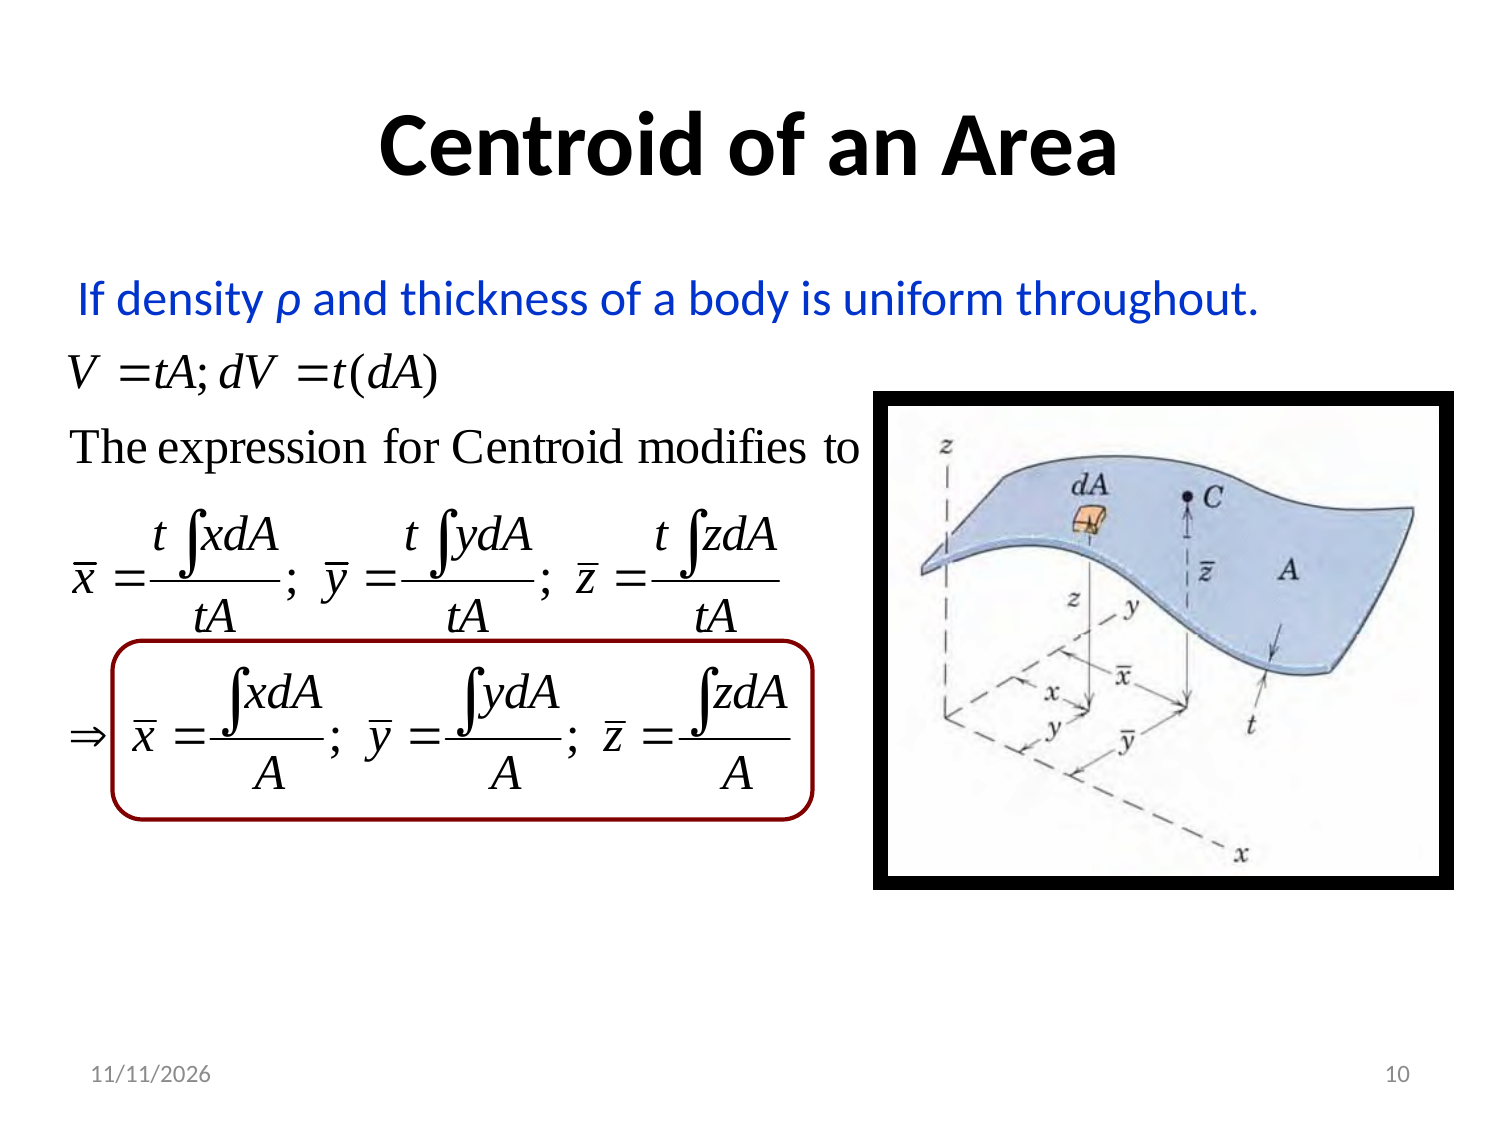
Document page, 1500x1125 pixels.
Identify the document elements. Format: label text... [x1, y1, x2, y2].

title Centroid of an Area [75, 45, 1425, 233]
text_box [62, 341, 891, 802]
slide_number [75, 1042, 425, 1103]
slide_number 10 [1074, 1042, 1425, 1103]
text_box If density ρ and thickness of a body is uniform throughout. [62, 258, 1500, 333]
text_box [116, 809, 809, 822]
picture [887, 405, 1440, 877]
